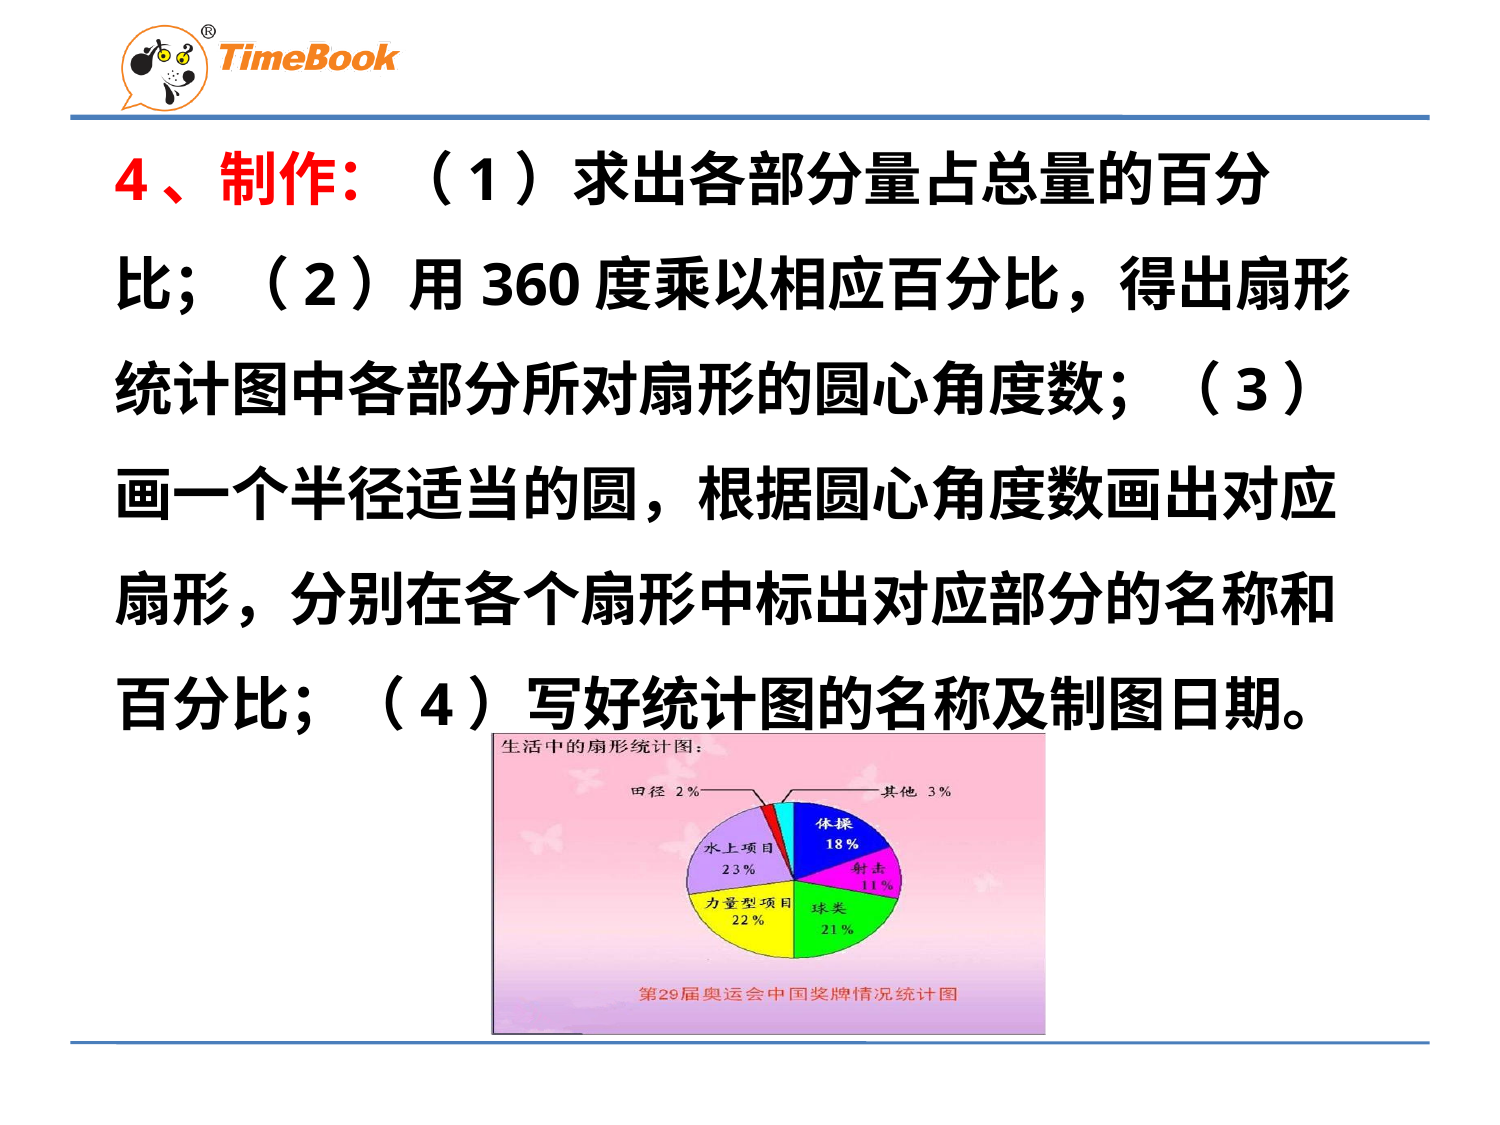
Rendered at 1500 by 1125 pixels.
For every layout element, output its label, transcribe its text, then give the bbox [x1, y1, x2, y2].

picture [118, 22, 408, 100]
text_box 4、制作：（1）求出各部分量占总量的百分比；（2）用360度乘以相应百分比，得出扇形统计图中各部分所对扇形的圆心角度数；（3）画一个半径适当的圆，根据圆心角度数画出对应扇形，分别在各个扇形中标出对应部分的名称和百分比；（4）写好统计图的名称及制图日期。 [99, 100, 1388, 745]
picture [489, 732, 1046, 1036]
